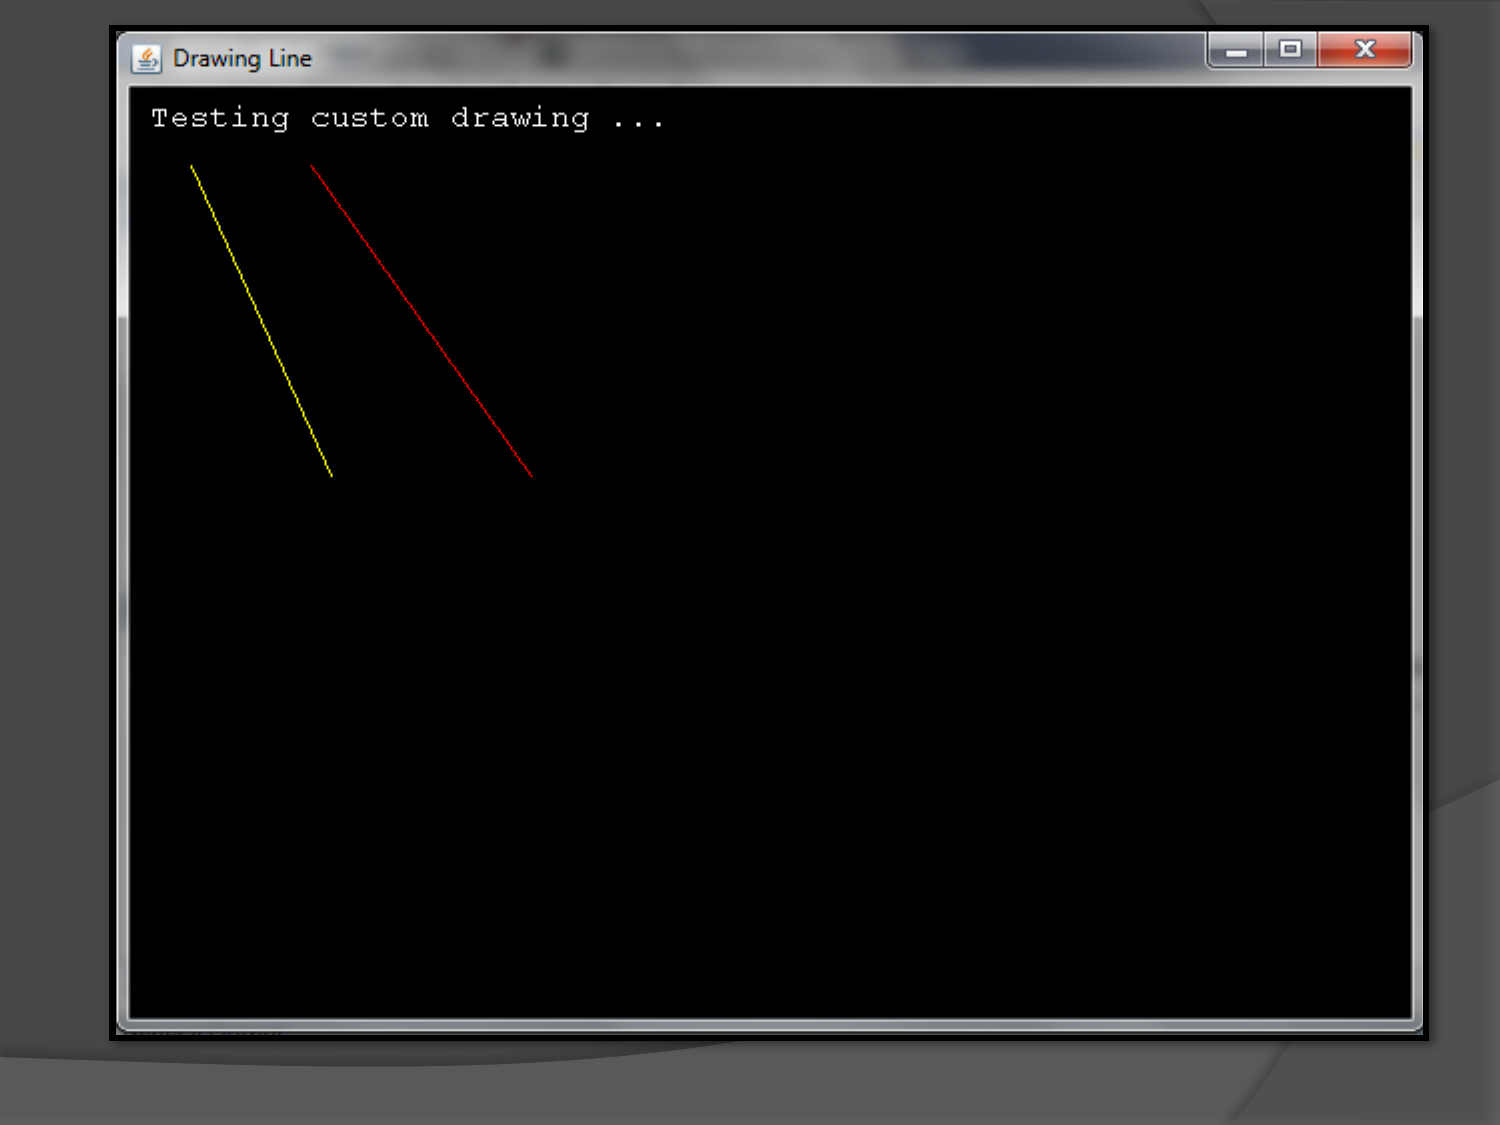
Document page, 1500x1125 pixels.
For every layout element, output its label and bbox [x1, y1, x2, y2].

picture [115, 30, 1424, 1036]
